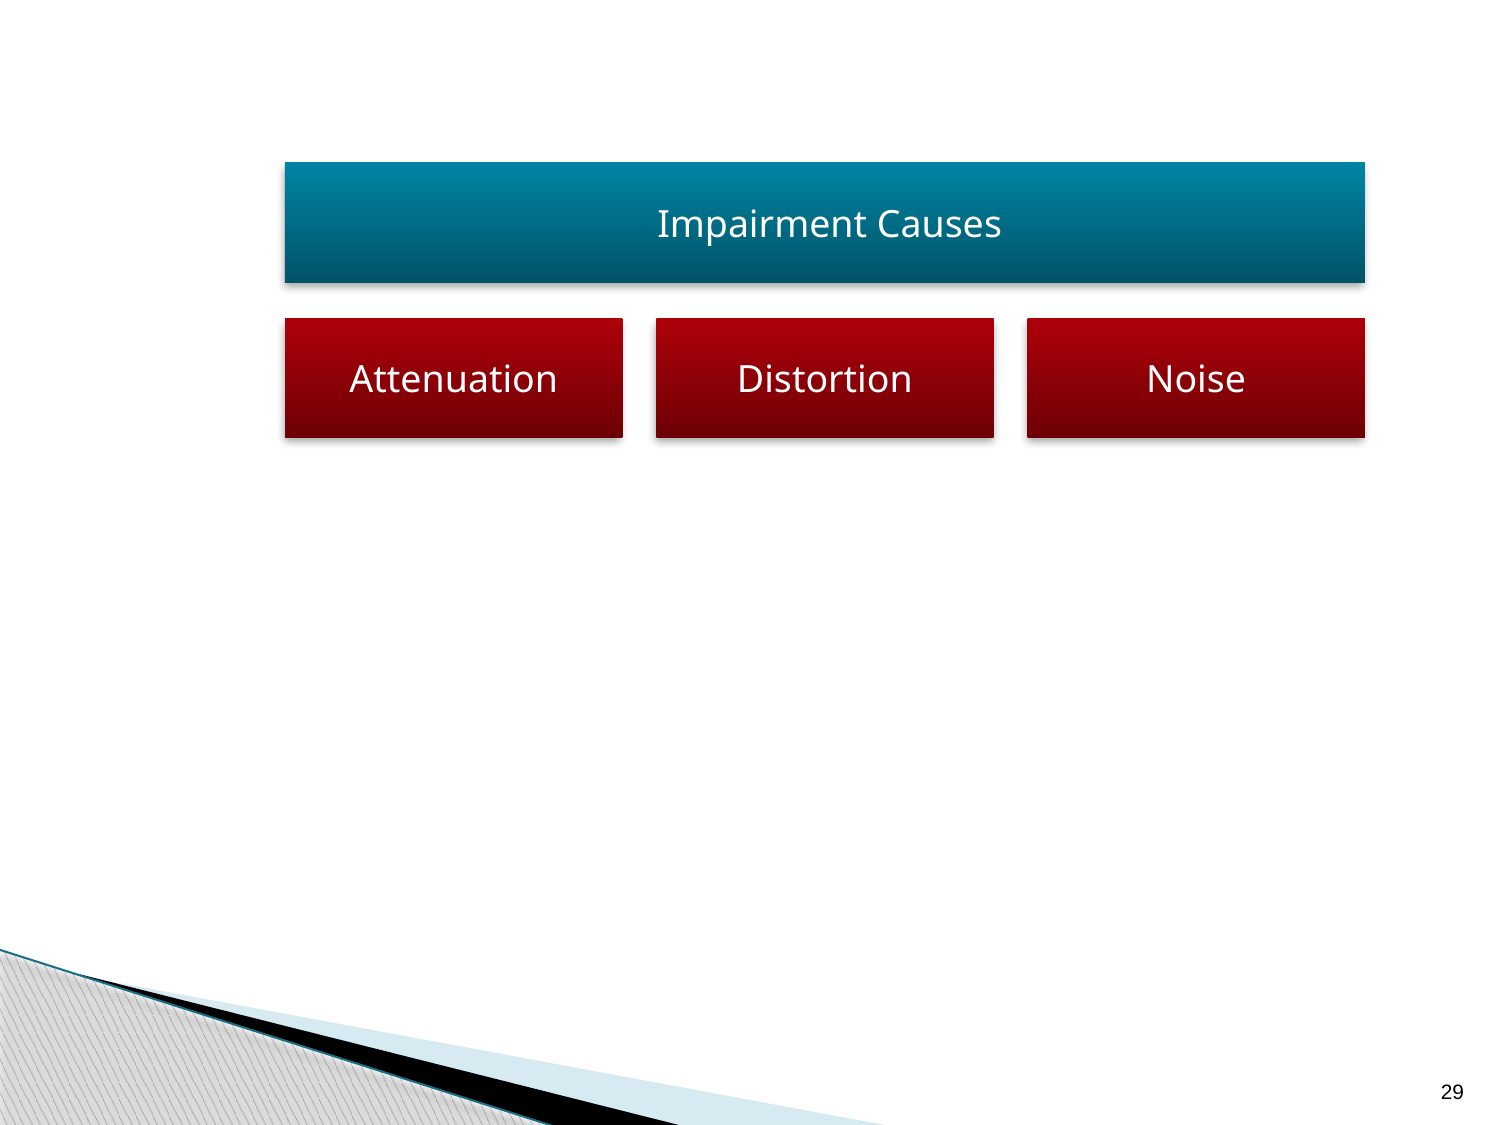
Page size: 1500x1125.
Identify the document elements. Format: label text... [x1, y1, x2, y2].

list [149, 162, 1500, 906]
slide_number 29 [1418, 1051, 1479, 1112]
